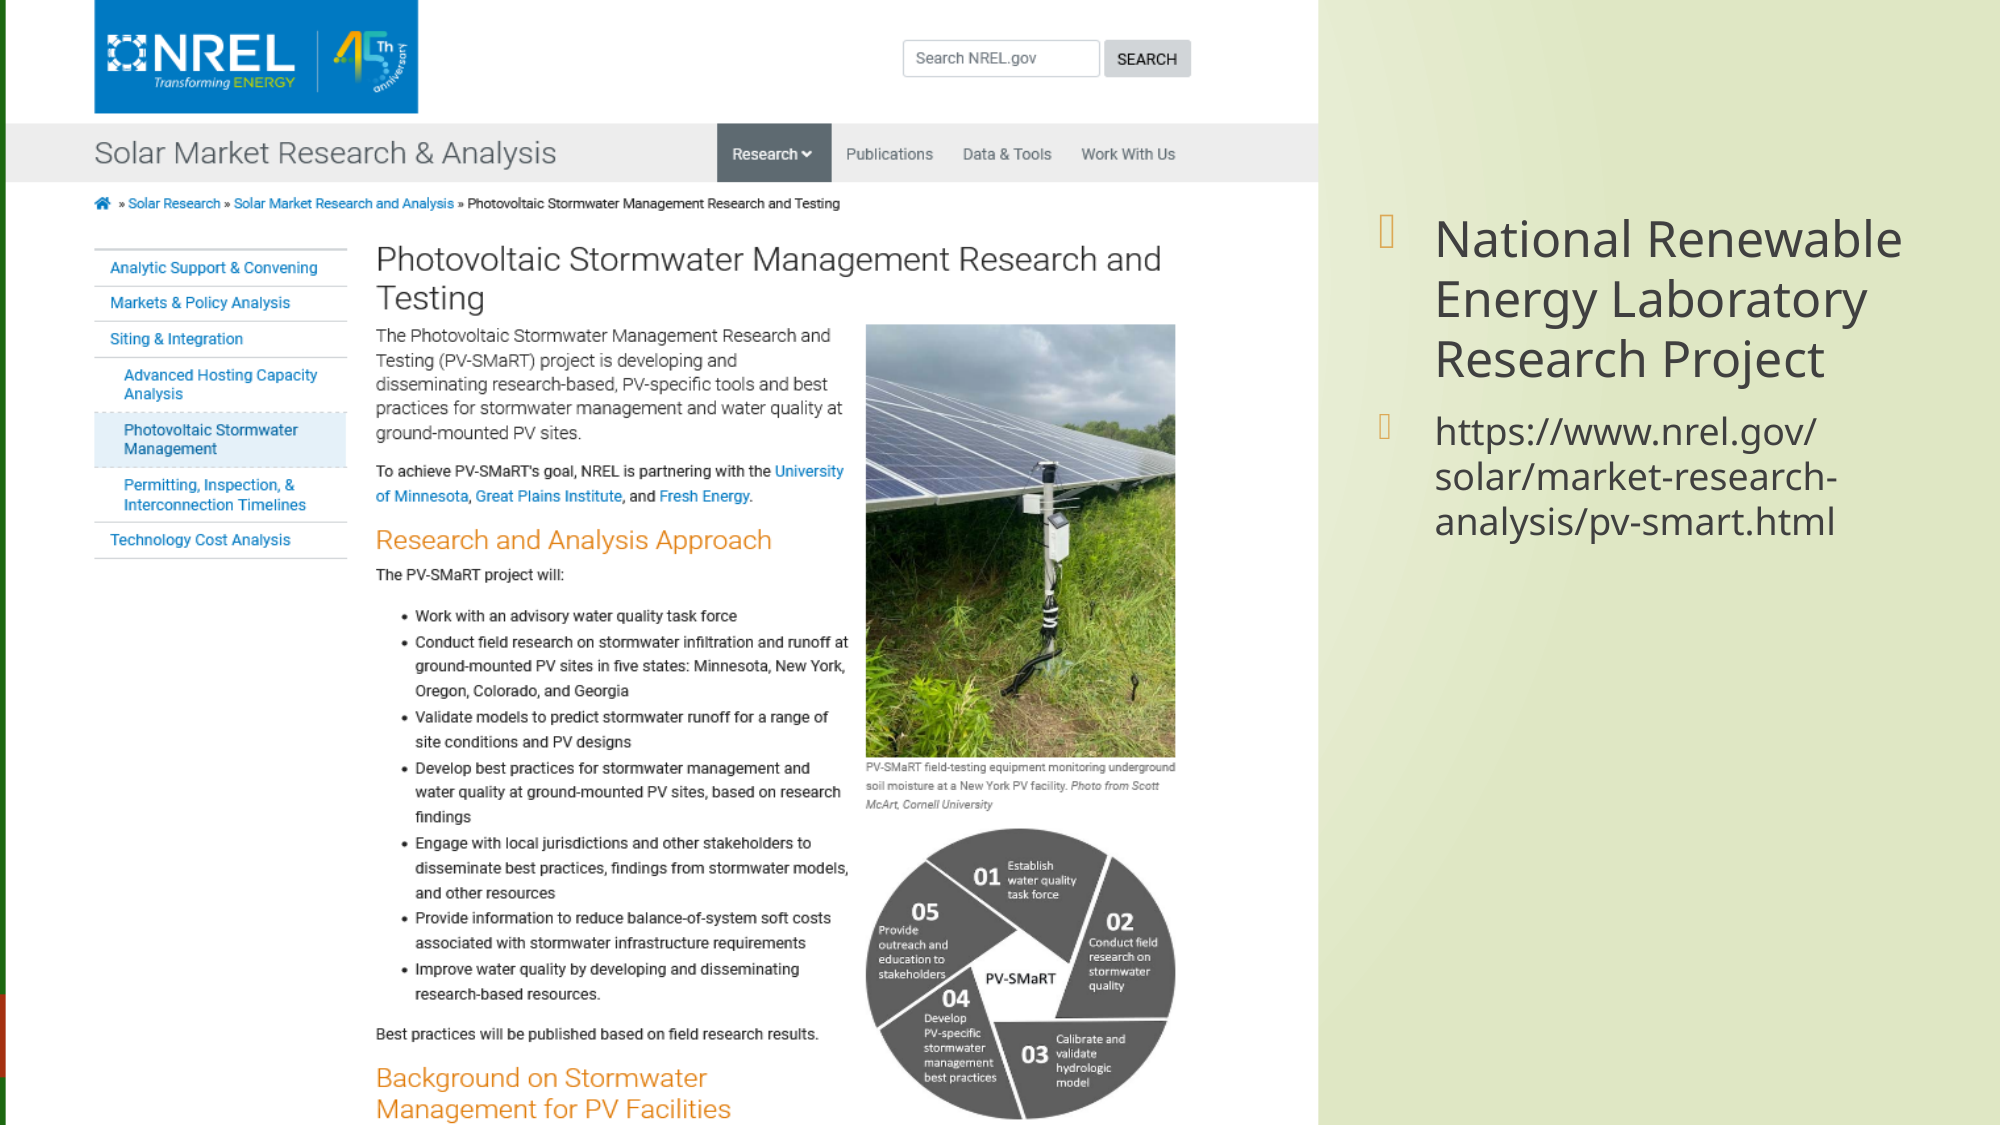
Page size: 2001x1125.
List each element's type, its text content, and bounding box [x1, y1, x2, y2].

text_box [1319, 0, 2000, 1125]
picture [5, 0, 1319, 1125]
text_box [0, 0, 5, 992]
list National Renewable Energy Laboratory Research Project https://www.nrel.gov/solar/market-research-analysis/pv-smart.html [1363, 199, 1950, 817]
